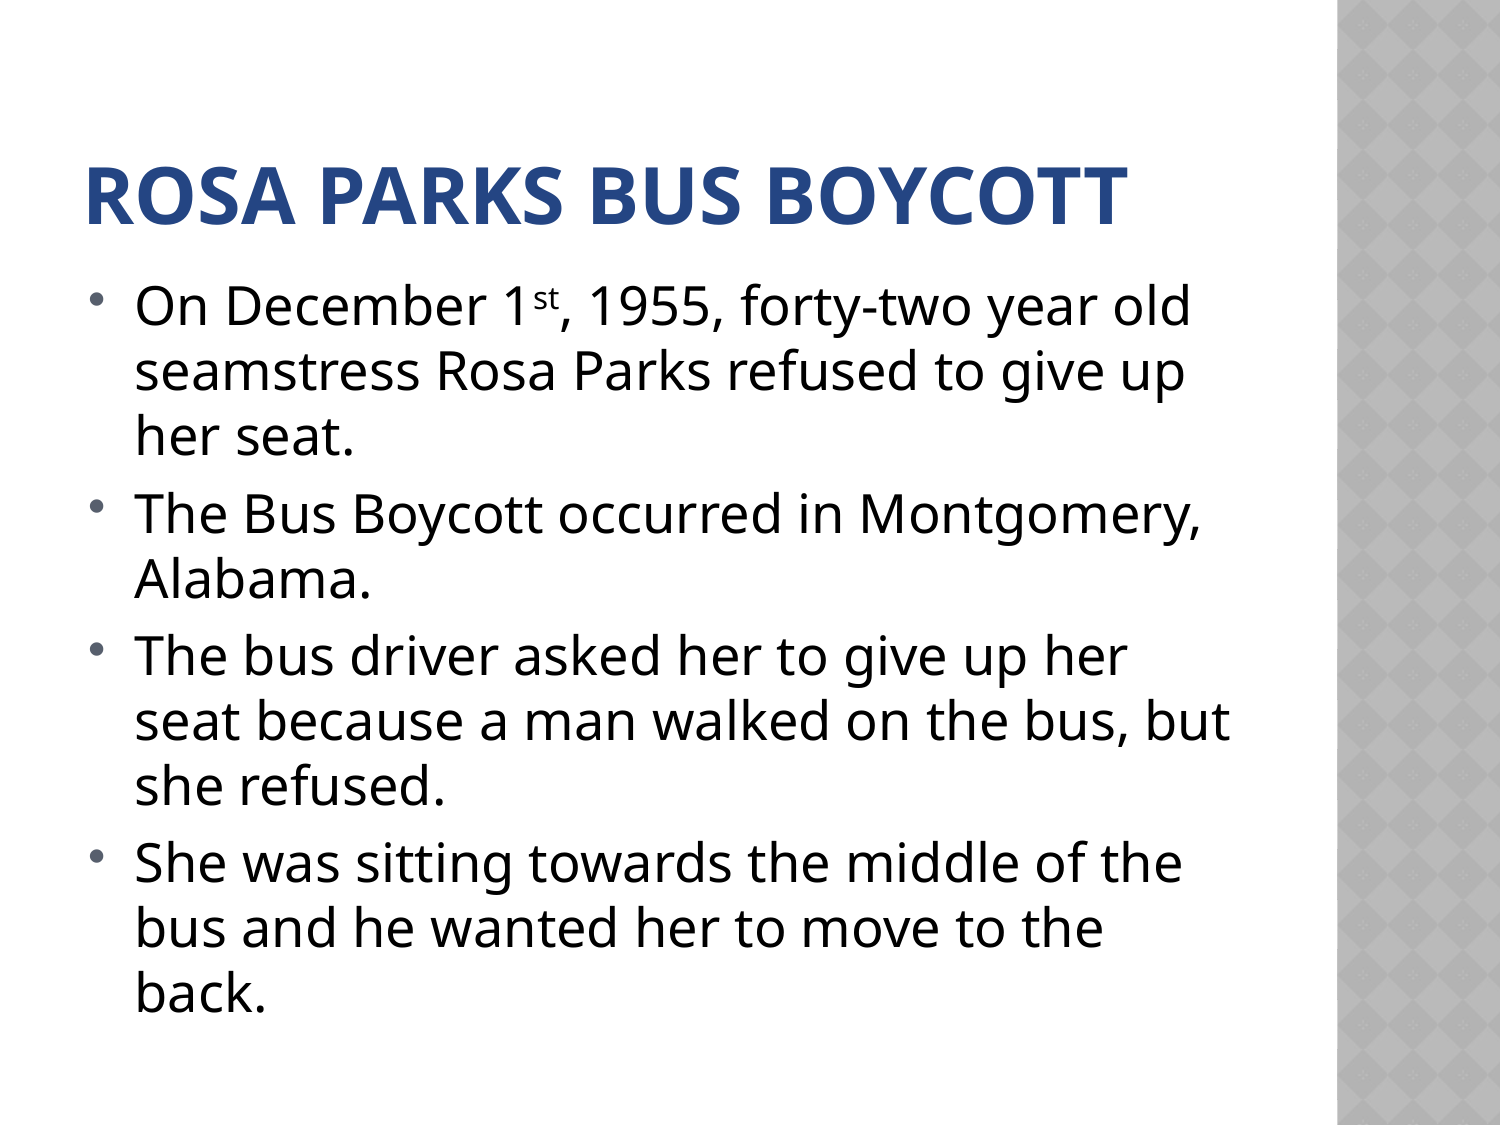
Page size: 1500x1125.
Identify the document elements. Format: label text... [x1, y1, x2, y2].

title Rosa Parks Bus boycott [75, 52, 1263, 240]
list On December 1st, 1955, forty-two year old seamstress Rosa Parks refused to give up her seat. The Bus Boycott occurred in Montgomery, Alabama. The bus driver asked her to give up her seat because a man walked on the bus, but she refused. She was sitting towards the middle of the bus and he wanted her to move to the back. [74, 263, 1263, 1060]
